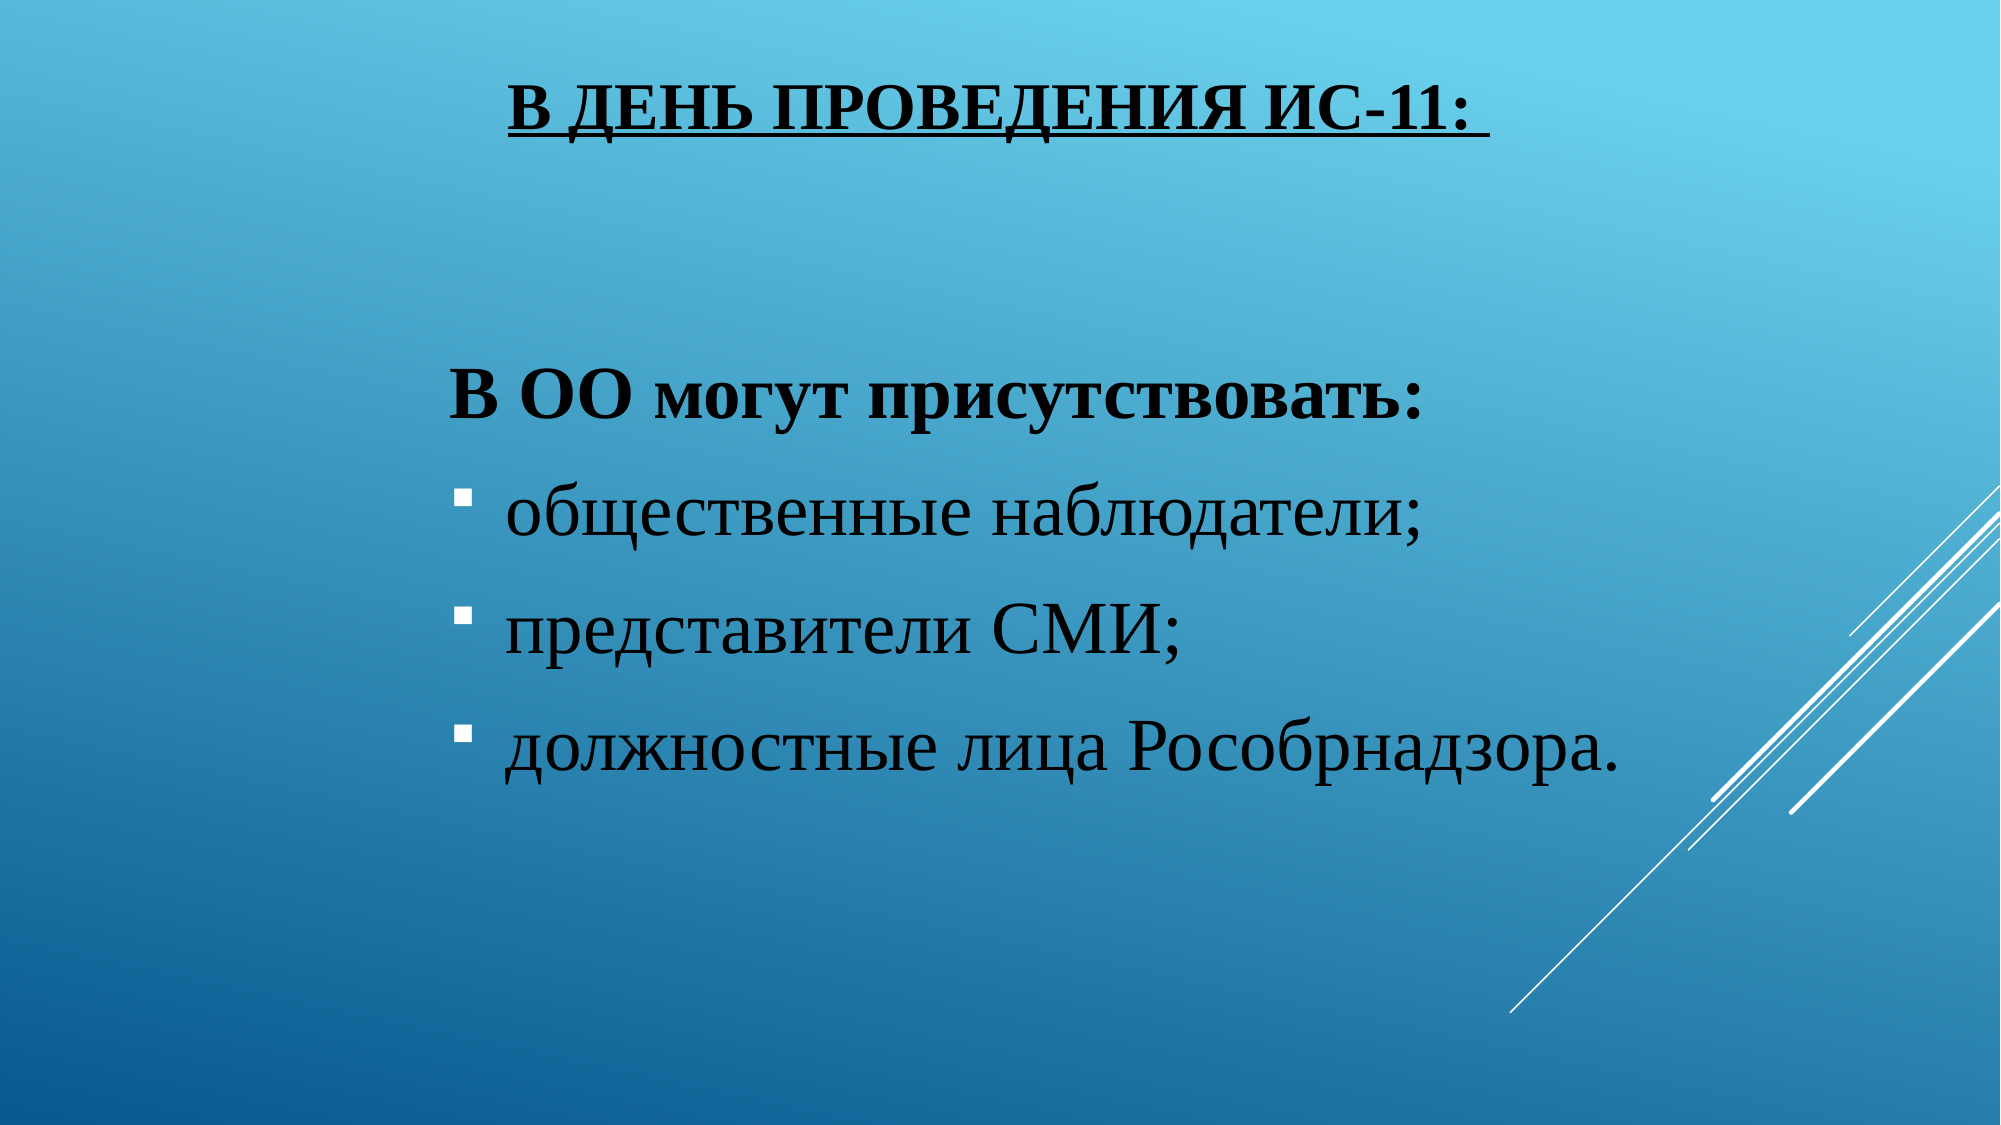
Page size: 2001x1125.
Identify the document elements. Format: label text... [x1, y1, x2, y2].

list В ОО могут присутствовать: общественные наблюдатели; представители СМИ; должностные лица Рособрнадзора. [434, 188, 2000, 1055]
title В день проведения ИС-11: [136, 65, 1862, 150]
